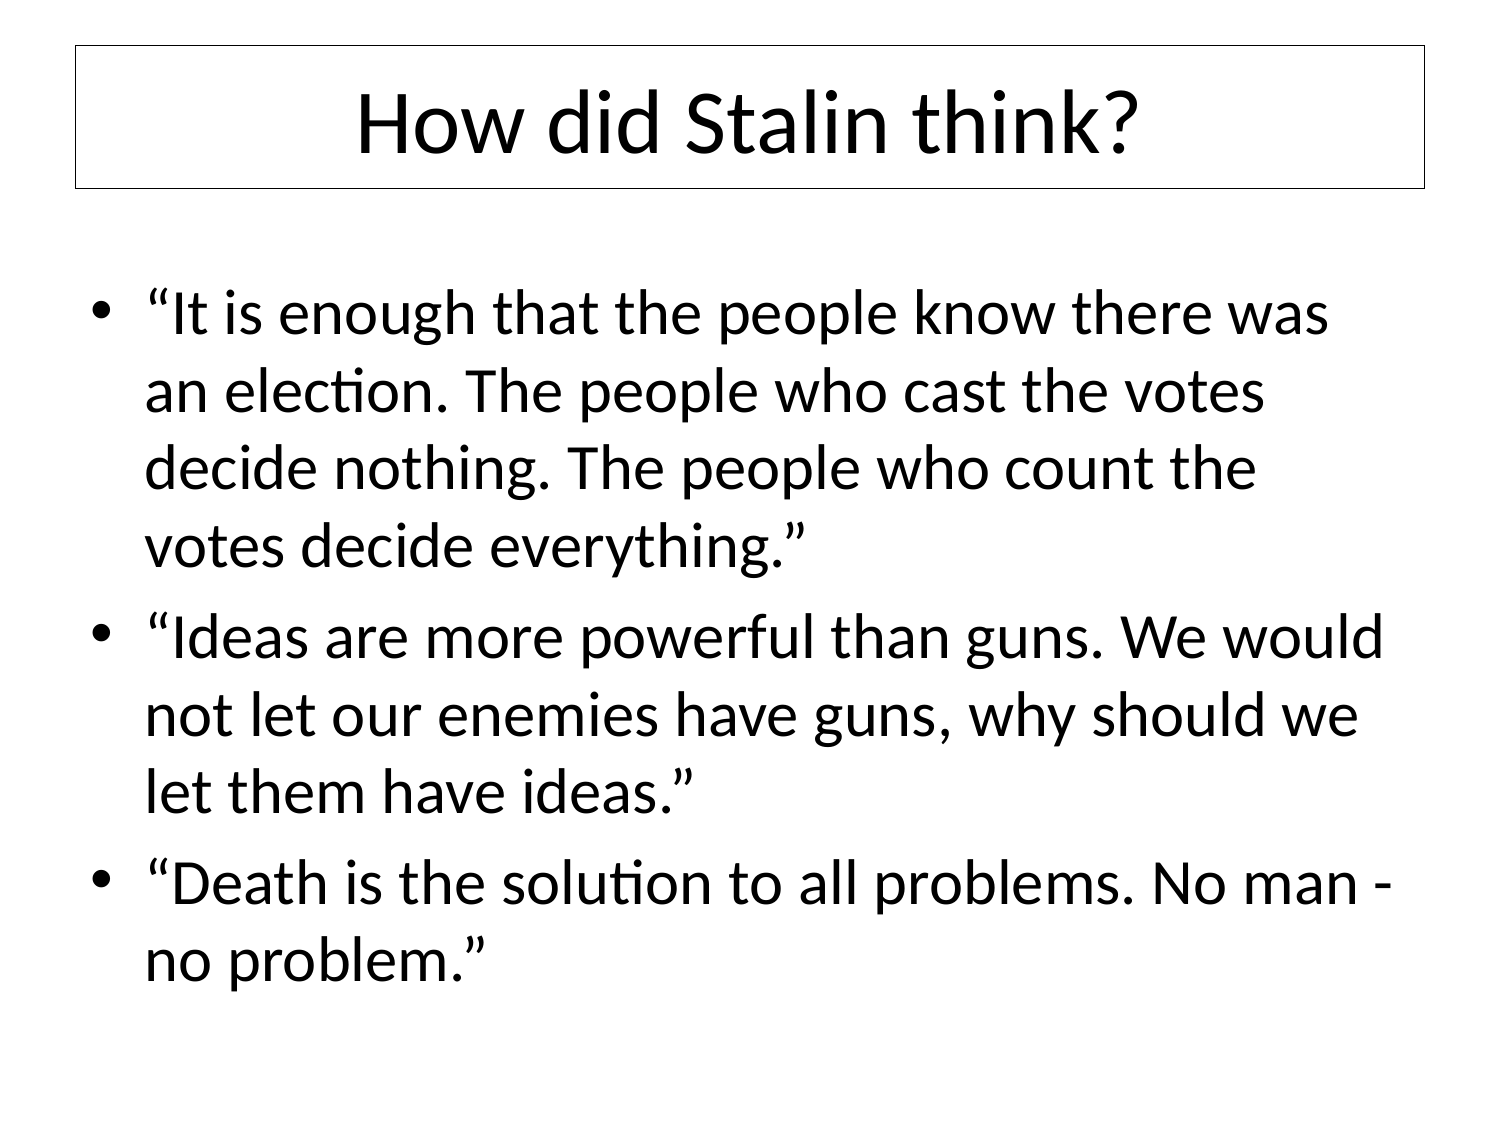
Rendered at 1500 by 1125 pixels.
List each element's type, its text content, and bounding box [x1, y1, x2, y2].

list “It is enough that the people know there was an election. The people who cast the votes decide nothing. The people who count the votes decide everything.” “Ideas are more powerful than guns. We would not let our enemies have guns, why should we let them have ideas.” “Death is the solution to all problems. No man - no problem.” [75, 262, 1425, 1005]
title How did Stalin think? [75, 45, 1425, 189]
